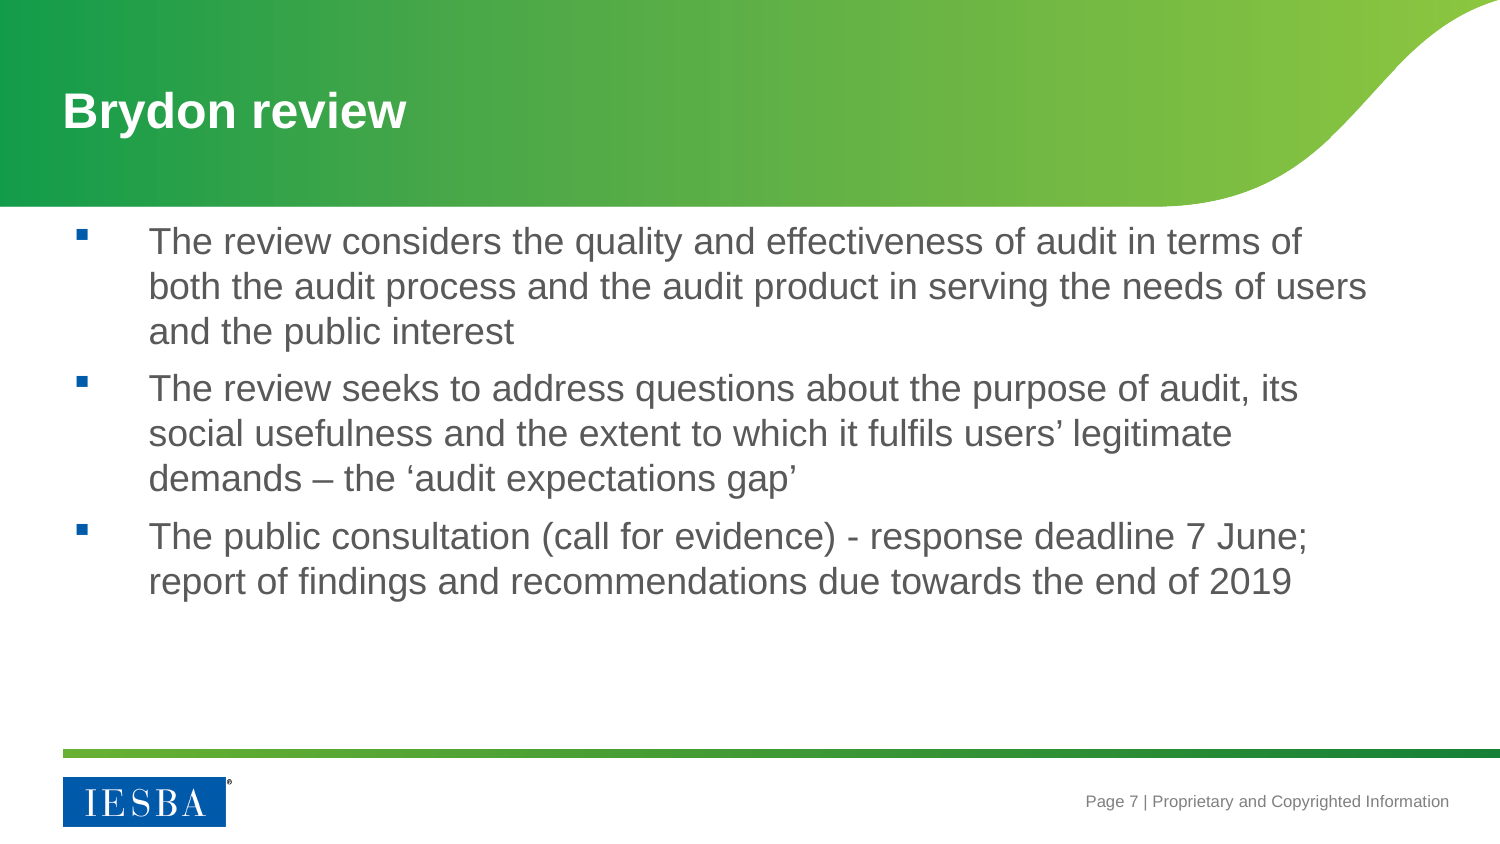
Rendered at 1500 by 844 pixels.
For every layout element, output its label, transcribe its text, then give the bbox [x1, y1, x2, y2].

picture [0, 0, 1500, 207]
list The review considers the quality and effectiveness of audit in terms of both the audit process and the audit product in serving the needs of users and the public interest The review seeks to address questions about the purpose of audit, its social usefulness and the extent to which it fulfils users’ legitimate demands – the ‘audit expectations gap’ The public consultation (call for evidence) - response deadline 7 June; report of findings and recommendations due towards the end of 2019 [1, 209, 1389, 747]
title Brydon review [62, 75, 1300, 142]
picture [63, 777, 232, 827]
